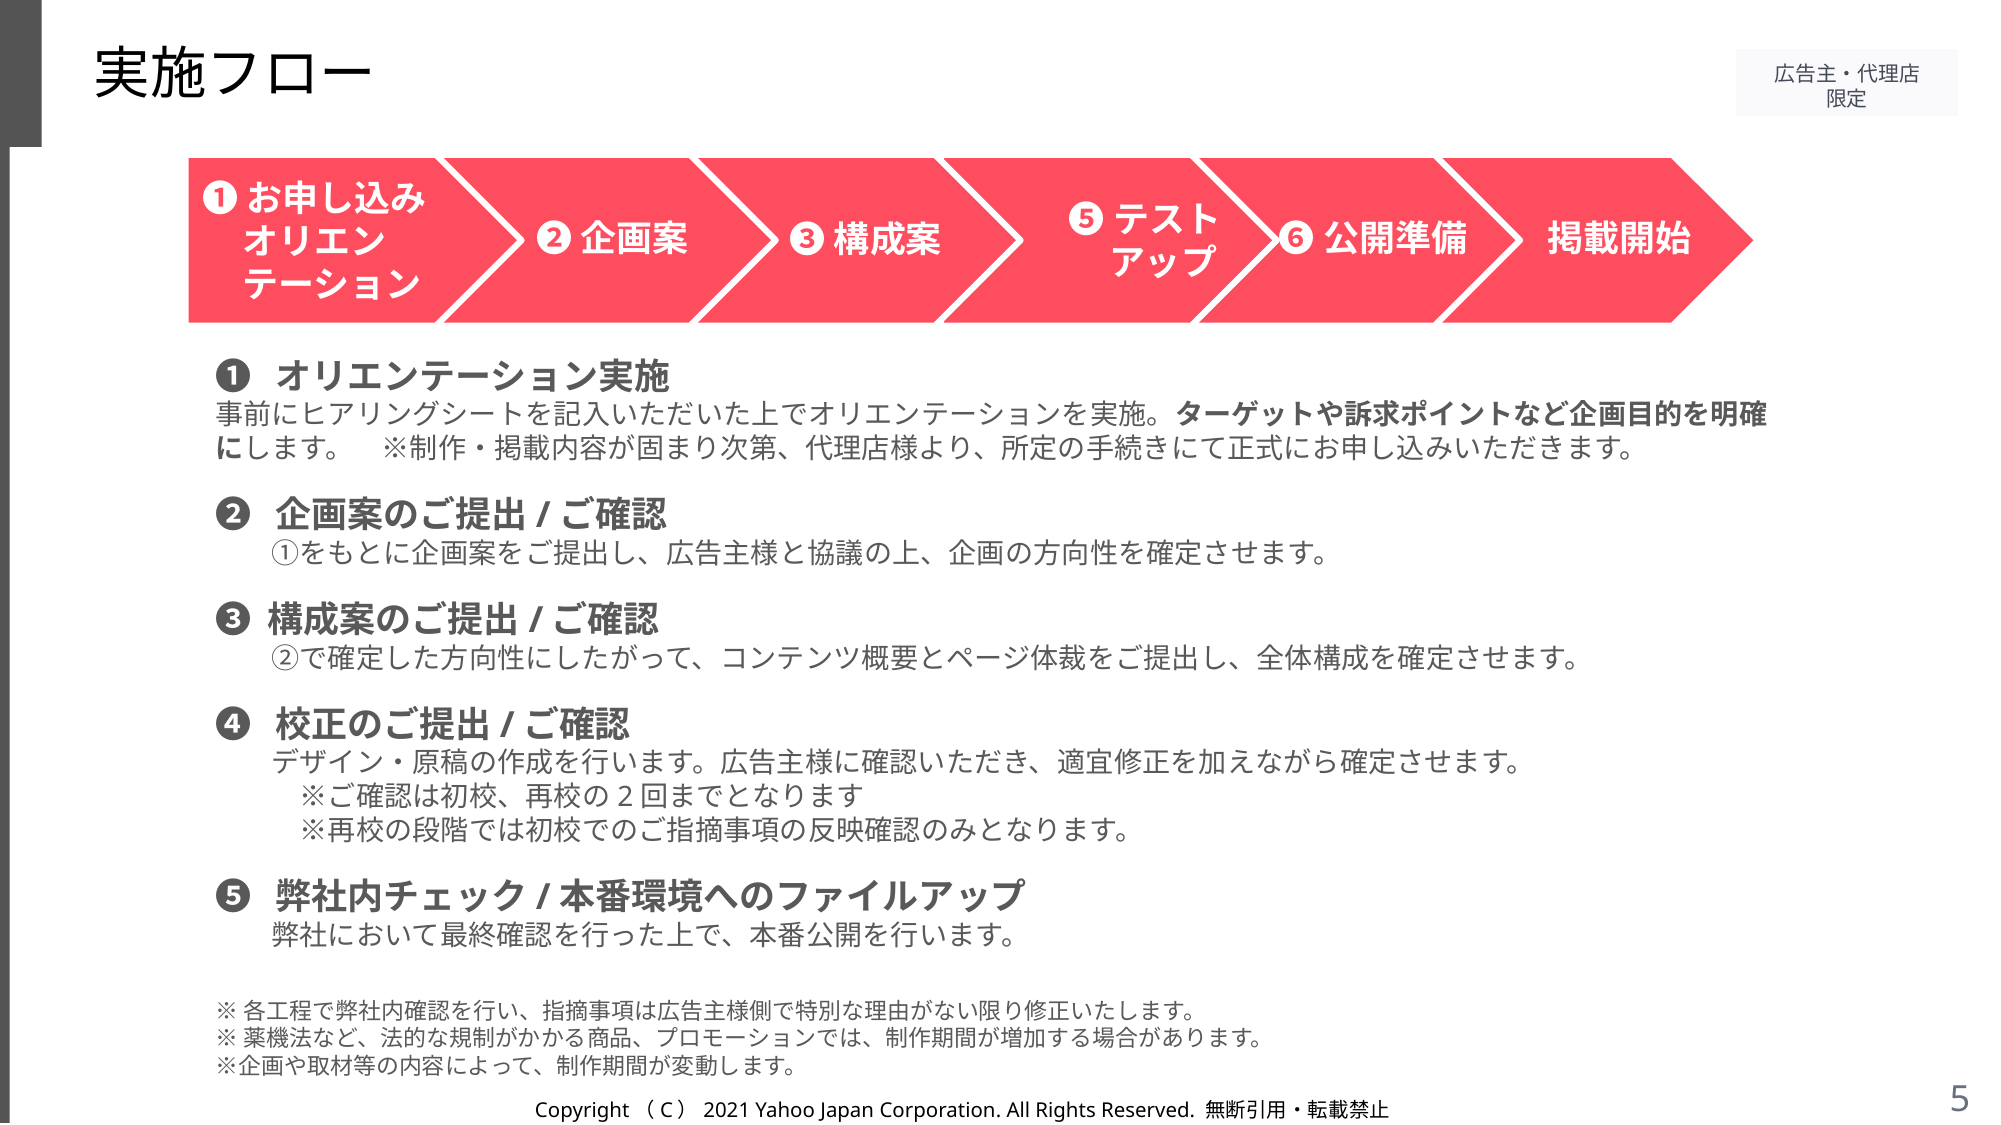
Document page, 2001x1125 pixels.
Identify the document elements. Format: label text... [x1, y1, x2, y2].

text_box ❶ オリエンテーション実施 事前にヒアリングシートを記入いただいた上でオリエンテーションを実施。ターゲットや訴求ポイントなど企画目的を明確にします。 ※制作・掲載内容が固まり次第、代理店様より、所定の手続きにて正式にお申し込みいただきます。 ❷ 企画案のご提出/ご確認 ①をもとに企画案をご提出し、広告主様と協議の上、企画の方向性を確定させます。 ❸ 構成案のご提出/ご確認 ②で確定した方向性にしたがって、コンテンツ概要とページ体裁をご提出し、全体構成を確定させます。 ❹ 校正のご提出/ご確認 デザイン・原稿の作成を行います。広告主様に確認いただき、適宜修正を加えながら確定させます。 ※ご確認は初校、再校の2回までとなります ※再校の段階では初校でのご指摘事項の反映確認のみとなります。 ❺ 弊社内チェック/本番環境へのファイルアップ 弊社において最終確認を行った上で、本番公開を行います。 [200, 346, 1806, 959]
text_box ❻公開準備 [1234, 207, 1509, 266]
text_box [1193, 266, 1498, 328]
footer Copyright（C）2021 Yahoo Japan Corporation. All Rights Reserved. 無断引用・転載禁止 [520, 1089, 1437, 1125]
text_box [438, 152, 755, 328]
text_box ❺テスト アップ [1034, 189, 1256, 291]
text_box [183, 152, 452, 167]
title 実施フロー [78, 27, 1693, 115]
text_box [938, 152, 1229, 328]
text_box [691, 152, 1023, 328]
text_box [183, 312, 453, 328]
text_box ※各工程で弊社内確認を行い、指摘事項は広告主様側で特別な理由がない限り修正いたします。 ※薬機法など、法的な規制がかかる商品、プロモーションでは、制作期間が増加する場合があります。 ※企画や取材等の内容によって、制作期間が変動します。 [200, 988, 1973, 1087]
text_box ❷企画案 [480, 207, 745, 266]
text_box ❸構成案 [755, 209, 976, 267]
text_box 掲載開始 [1509, 207, 1731, 266]
text_box [1437, 210, 1761, 328]
text_box [1193, 152, 1490, 207]
text_box ➊お申し込み オリエン テーション [125, 167, 505, 312]
text_box [1436, 152, 1728, 207]
